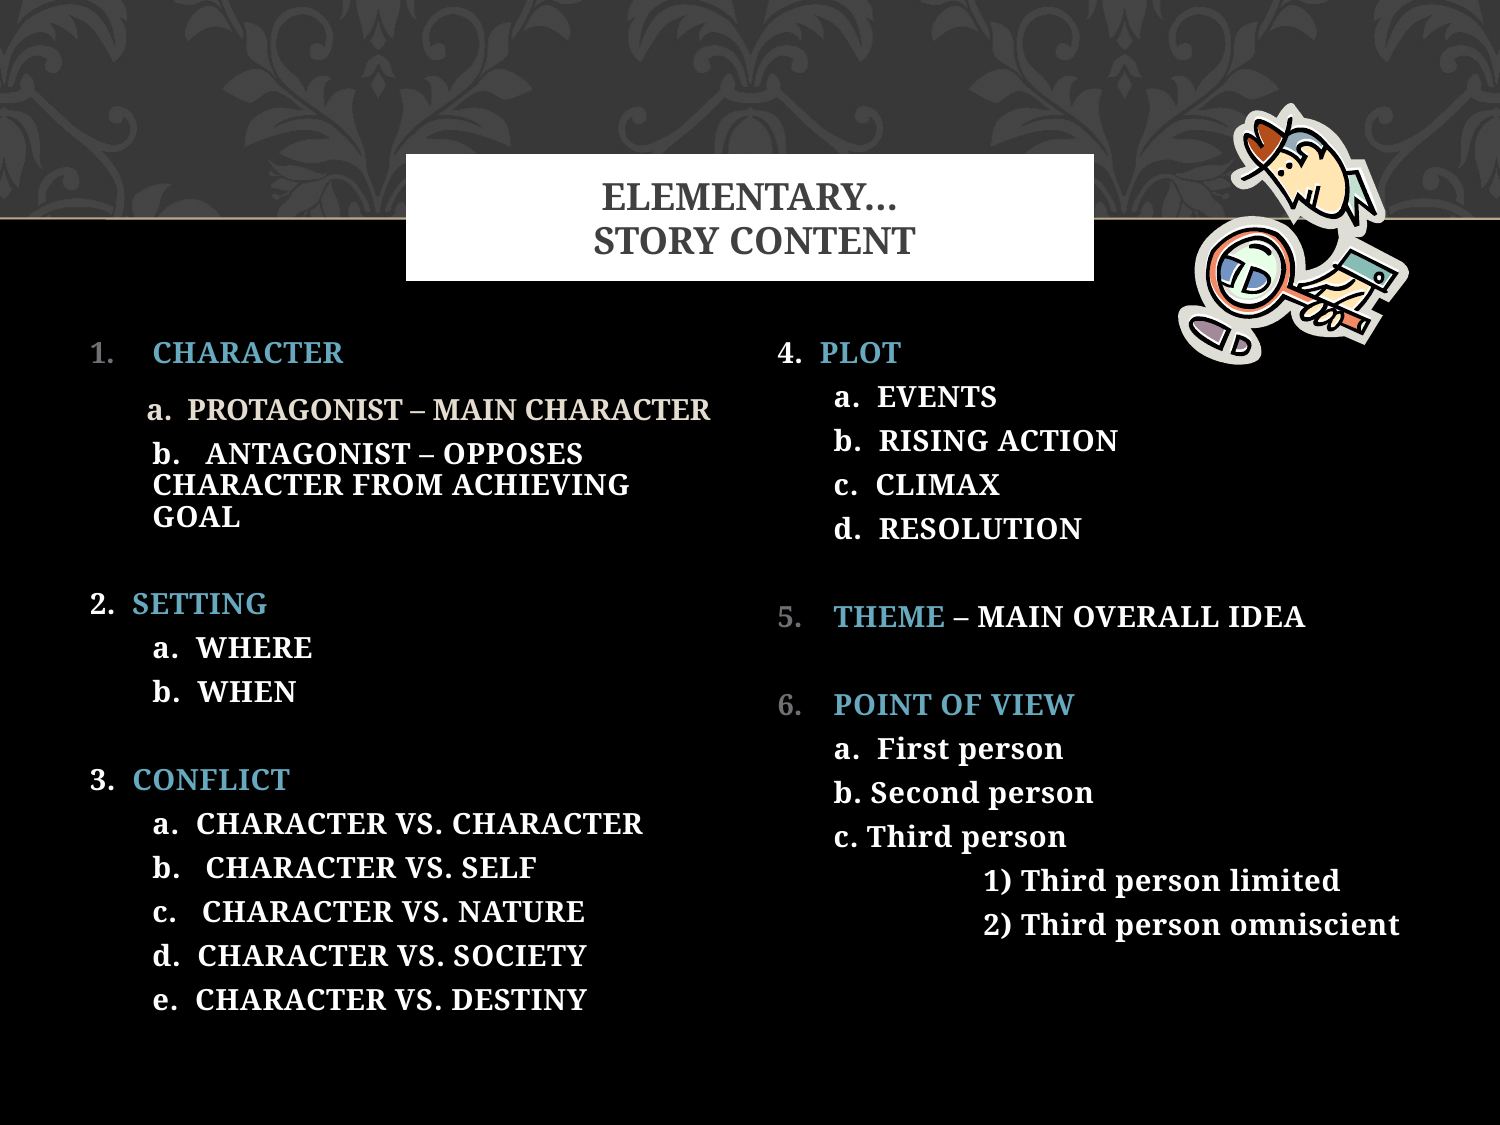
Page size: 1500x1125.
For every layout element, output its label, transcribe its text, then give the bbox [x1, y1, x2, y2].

list 4. PLOT a. EVENTS b. RISING ACTION c. CLIMAX d. RESOLUTION THEME – MAIN OVERALL IDEA POINT OF VIEW a. First person b. Second person c. Third person 1) Third person limited 2) Third person omniscient [762, 331, 1425, 1007]
list CHARACTER a. PROTAGONIST – MAIN CHARACTER b. ANTAGONIST – OPPOSES CHARACTER FROM ACHIEVING GOAL 2. SETTING a. WHERE b. WHEN 3. CONFLICT a. CHARACTER VS. CHARACTER b. CHARACTER VS. SELF c. CHARACTER VS. NATURE d. CHARACTER VS. SOCIETY e. CHARACTER VS. DESTINY [75, 331, 738, 1007]
title ELEMENTARY… STORY CONTENT [406, 154, 1094, 281]
picture [1174, 99, 1413, 368]
